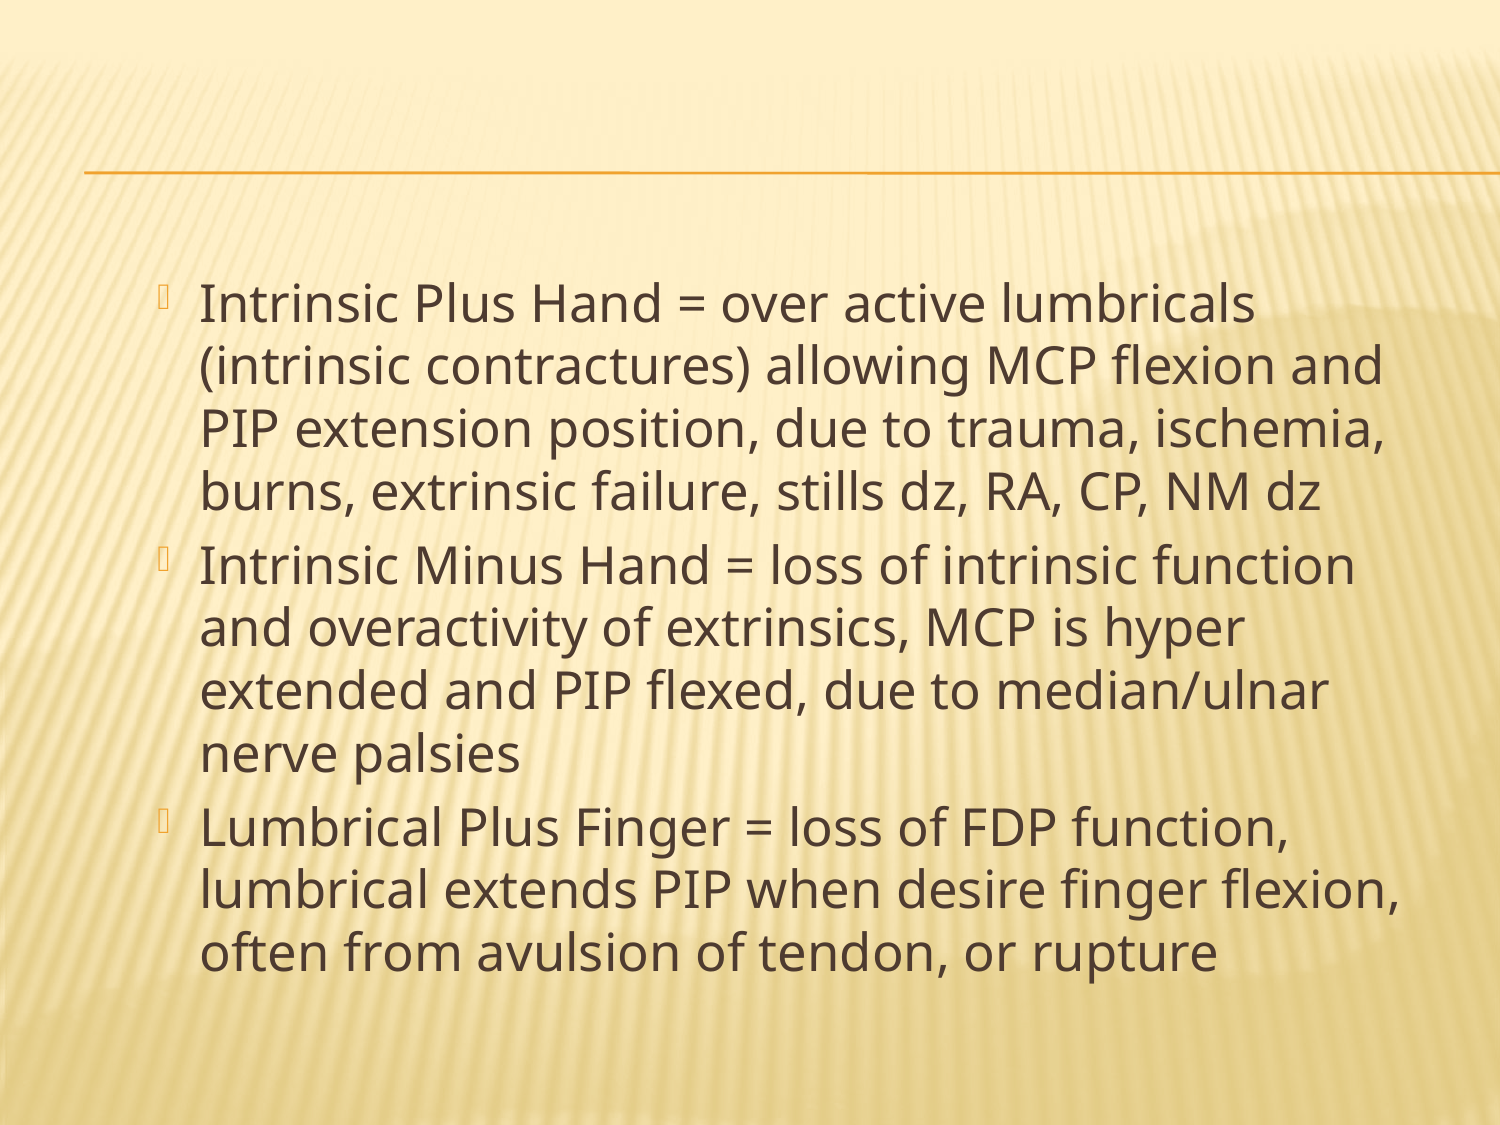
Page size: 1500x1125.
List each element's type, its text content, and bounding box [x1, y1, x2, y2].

list Intrinsic Plus Hand = over active lumbricals (intrinsic contractures) allowing MCP flexion and PIP extension position, due to trauma, ischemia, burns, extrinsic failure, stills dz, RA, CP, NM dz Intrinsic Minus Hand = loss of intrinsic function and overactivity of extrinsics, MCP is hyper extended and PIP flexed, due to median/ulnar nerve palsies Lumbrical Plus Finger = loss of FDP function, lumbrical extends PIP when desire finger flexion, often from avulsion of tendon, or rupture [75, 262, 1425, 1088]
